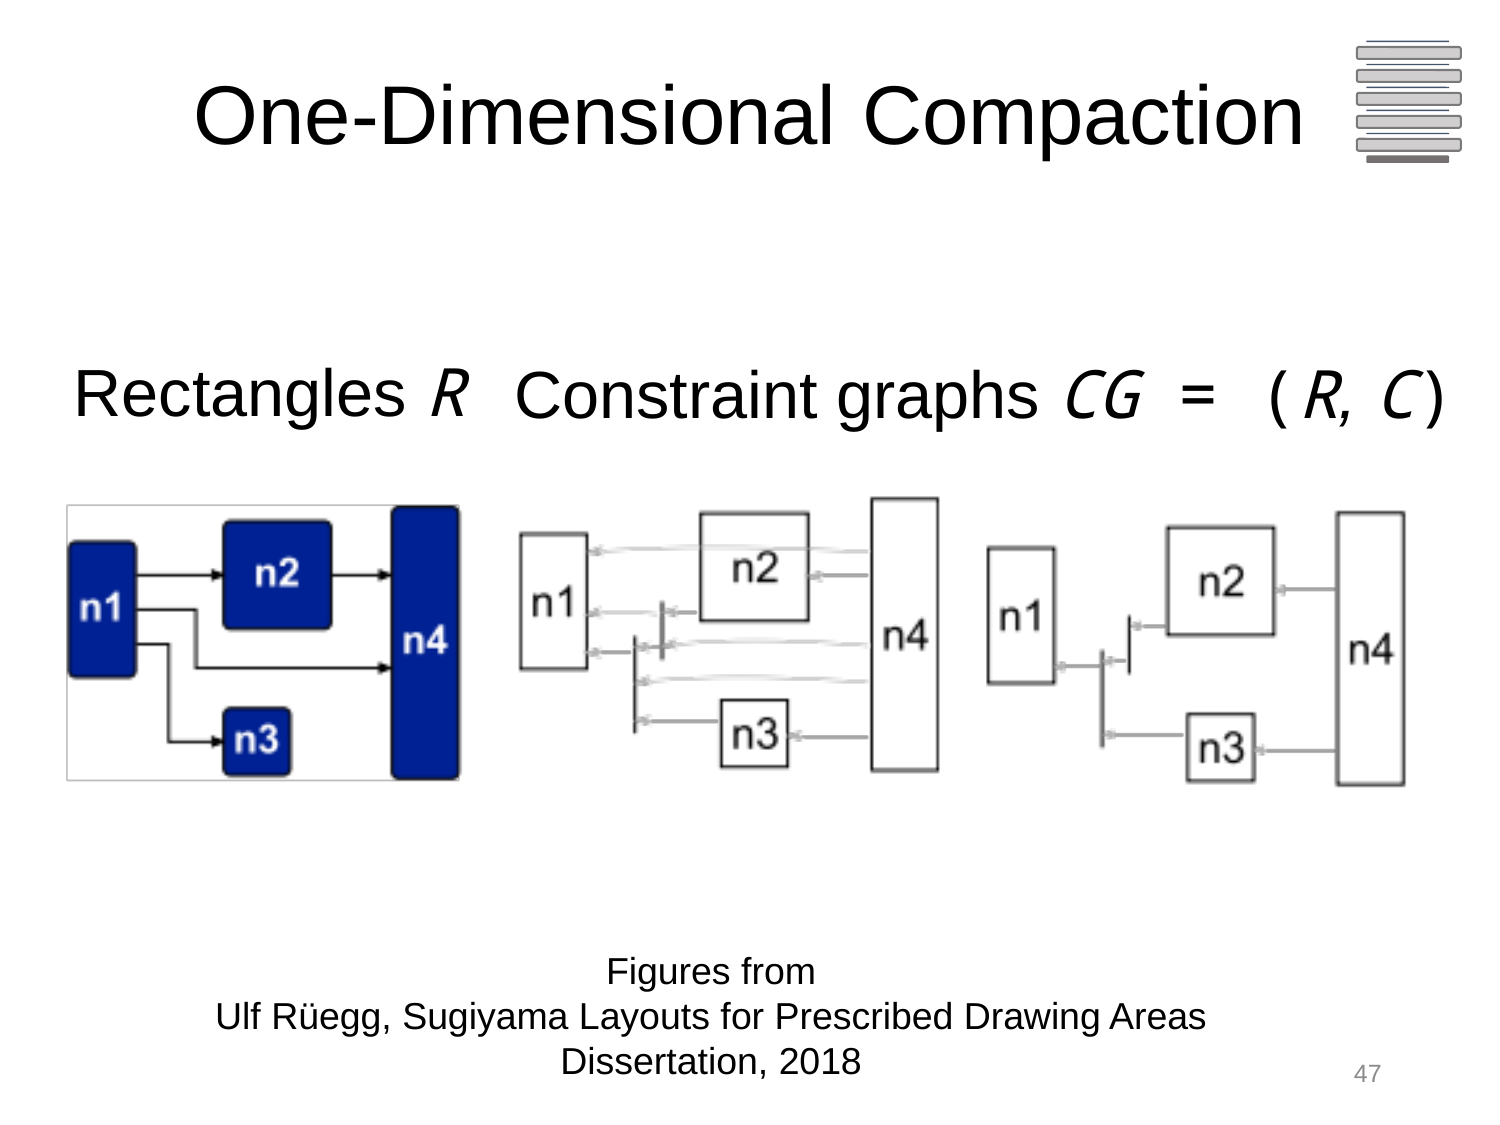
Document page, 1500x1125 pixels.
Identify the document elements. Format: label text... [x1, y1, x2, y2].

text_box Rectangles R [58, 342, 481, 438]
text_box Constraint graphs CG = (R, C) [499, 344, 1471, 440]
picture [65, 469, 481, 816]
picture [985, 480, 1411, 816]
slide_number 46 [1059, 1042, 1397, 1103]
text_box Figures from Ulf Rüegg, Sugiyama Layouts for Prescribed Drawing Areas Dissertation, 2018 [200, 939, 1222, 1090]
title One-Dimensional Compaction [103, 37, 1397, 193]
picture [518, 466, 948, 806]
